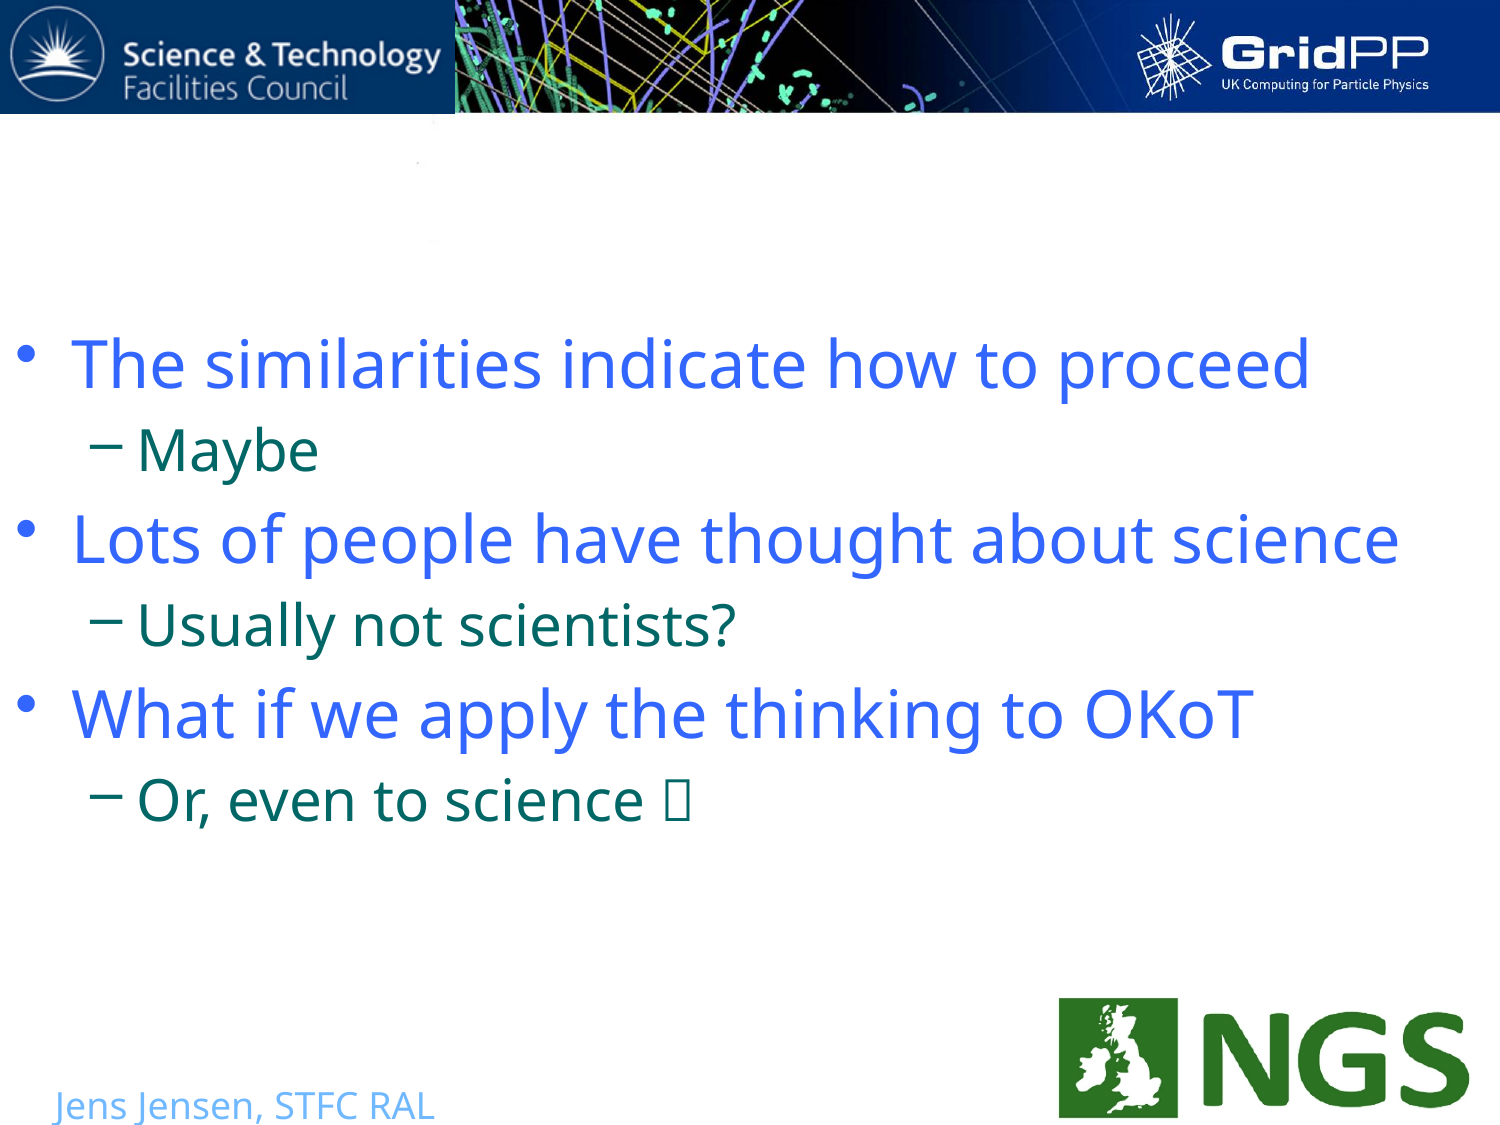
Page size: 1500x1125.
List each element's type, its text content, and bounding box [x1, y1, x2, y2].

picture [0, 0, 1500, 314]
picture [0, 1036, 1500, 1125]
list The similarities indicate how to proceed Maybe Lots of people have thought about science Usually not scientists? What if we apply the thinking to OKoT Or, even to science  [0, 314, 1500, 1036]
